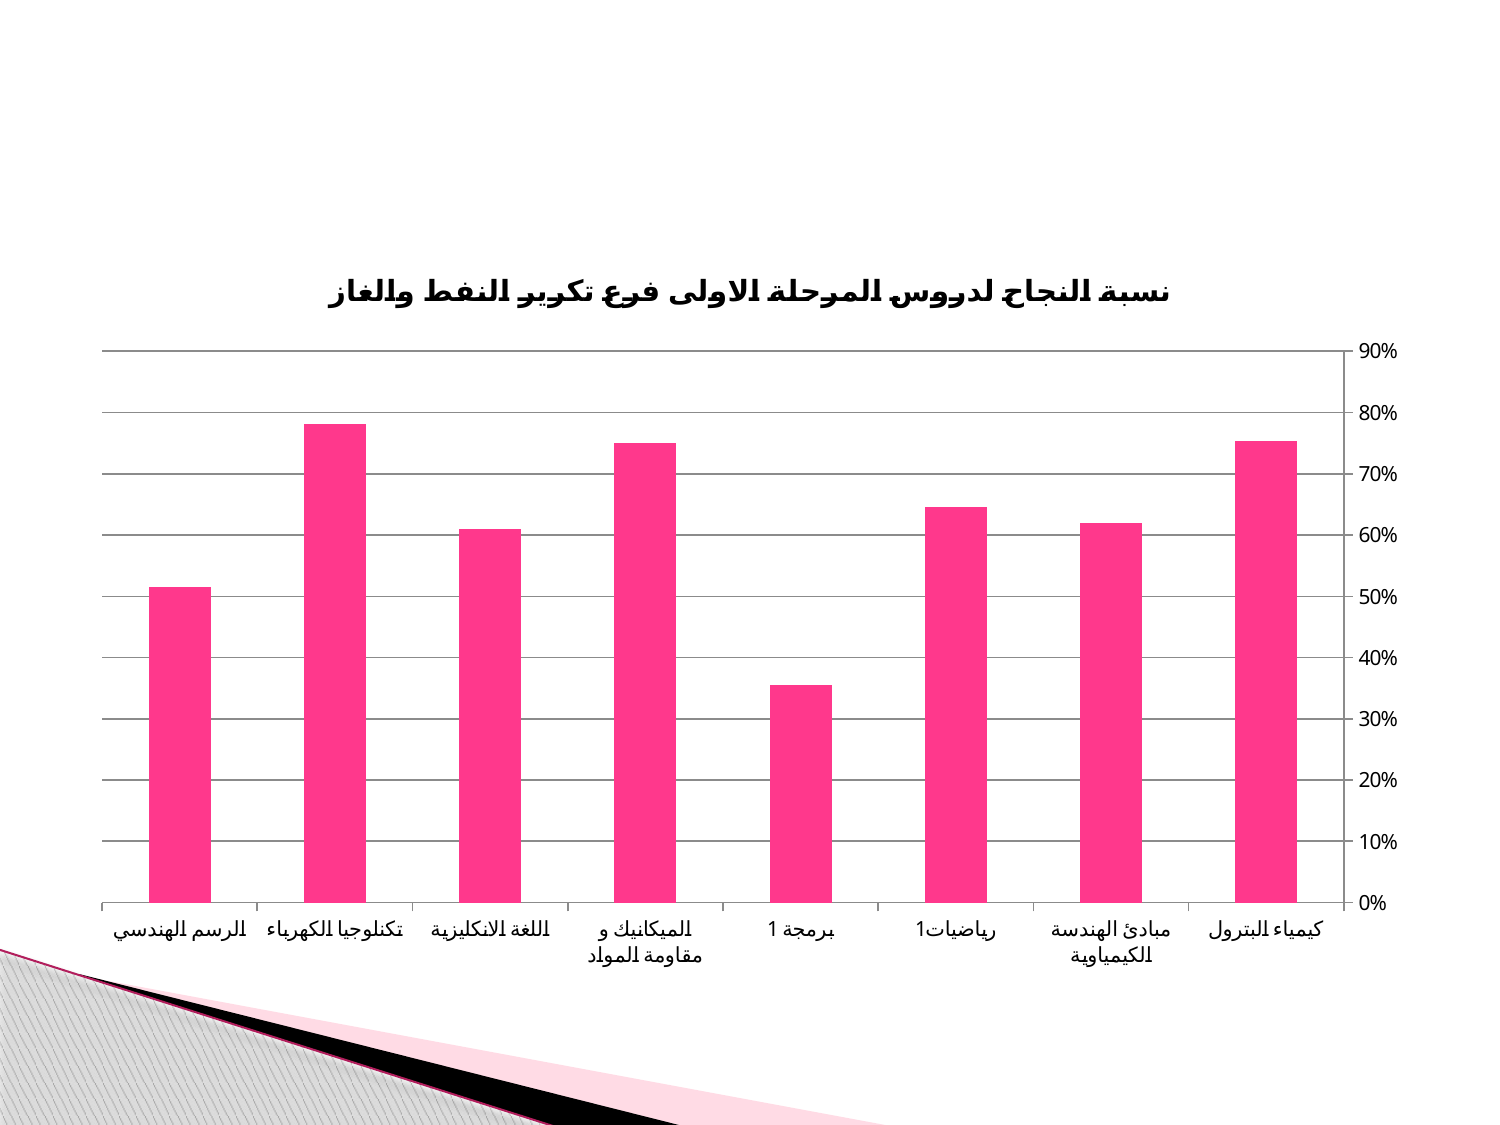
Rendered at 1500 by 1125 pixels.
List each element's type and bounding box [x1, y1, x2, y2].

chart [74, 242, 1426, 986]
